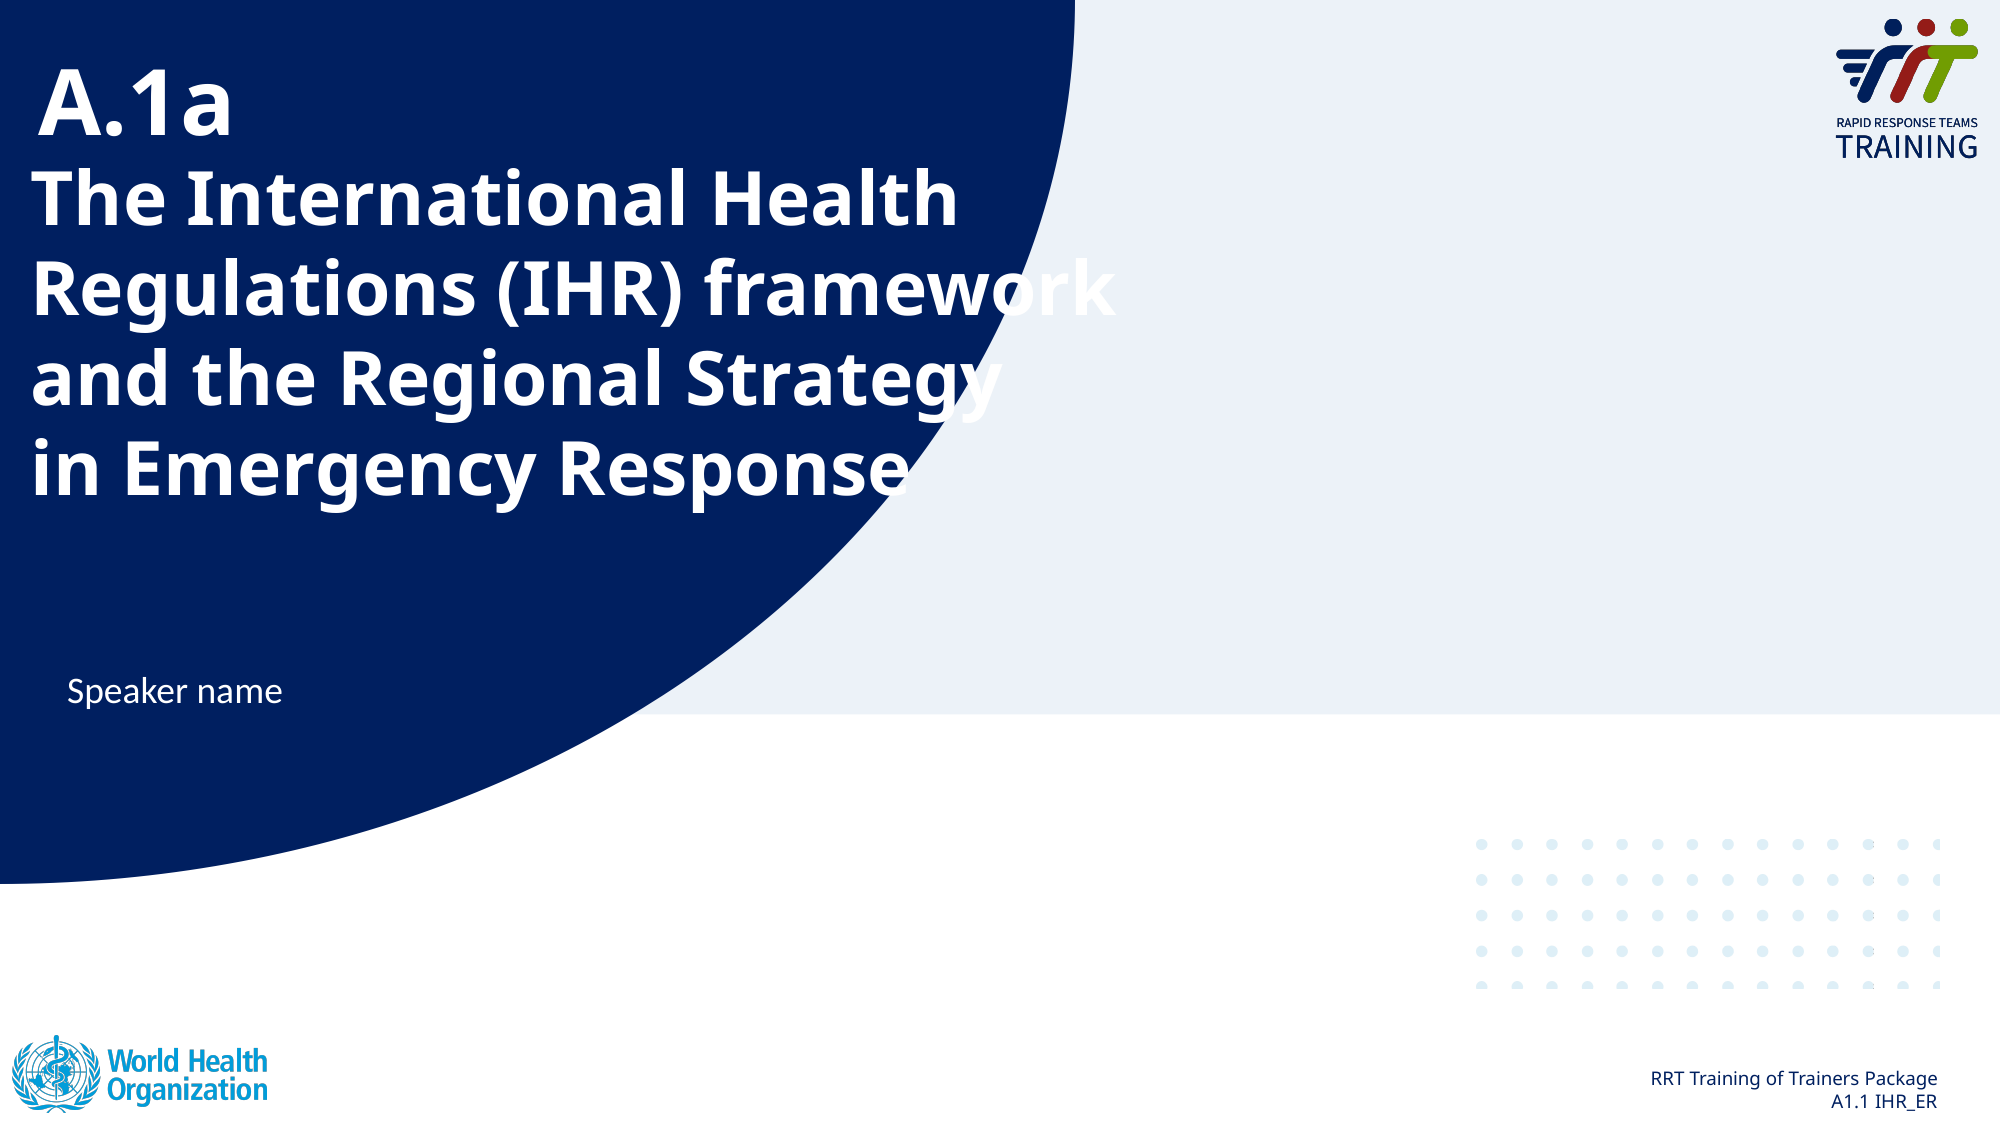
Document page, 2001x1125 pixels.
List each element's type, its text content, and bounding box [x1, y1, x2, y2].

picture [1835, 19, 1978, 167]
picture [0, 0, 1075, 884]
picture [1476, 839, 1940, 989]
text_box The International Health Regulations (IHR) framework and the Regional Strategy in Emergency Response [22, 143, 1201, 609]
text_box A.1a [6, 35, 1001, 161]
picture [12, 1083, 48, 1113]
text_box Speaker name [59, 658, 510, 719]
picture [12, 1035, 267, 1113]
picture [58, 1050, 64, 1058]
